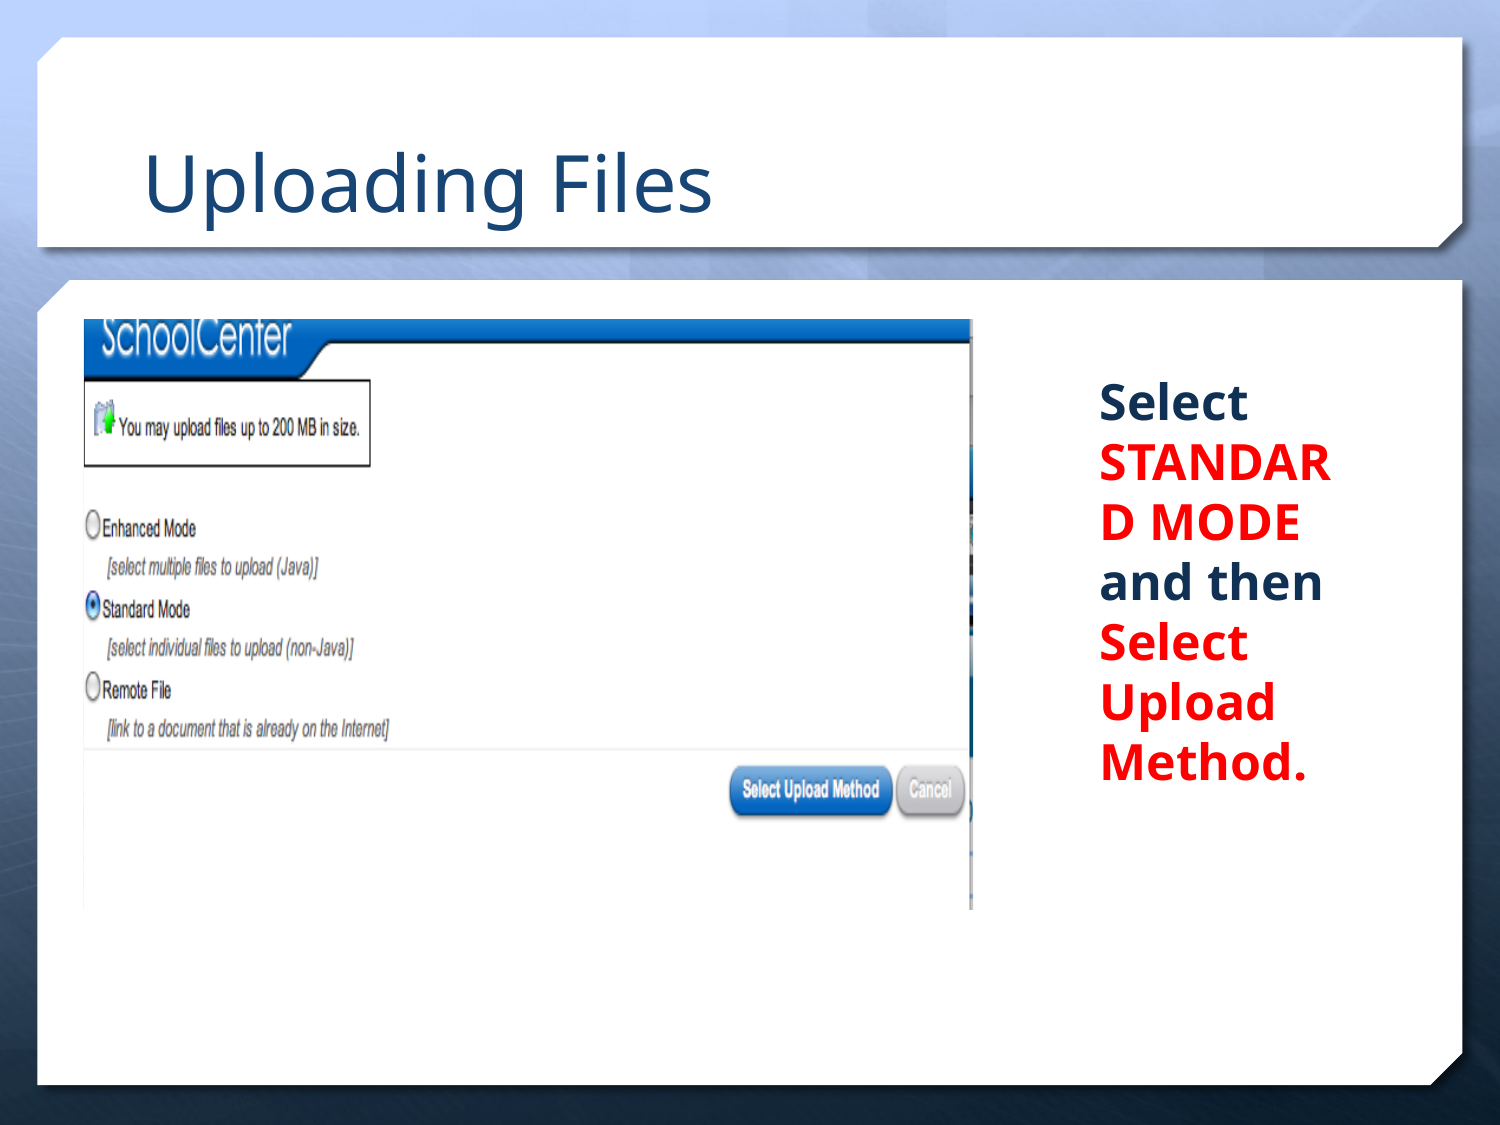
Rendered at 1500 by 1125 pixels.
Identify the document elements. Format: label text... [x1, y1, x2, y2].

text_box Select STANDARD MODE and then Select Upload Method. [1084, 363, 1372, 799]
title Uploading Files [127, 48, 1372, 236]
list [83, 319, 974, 911]
